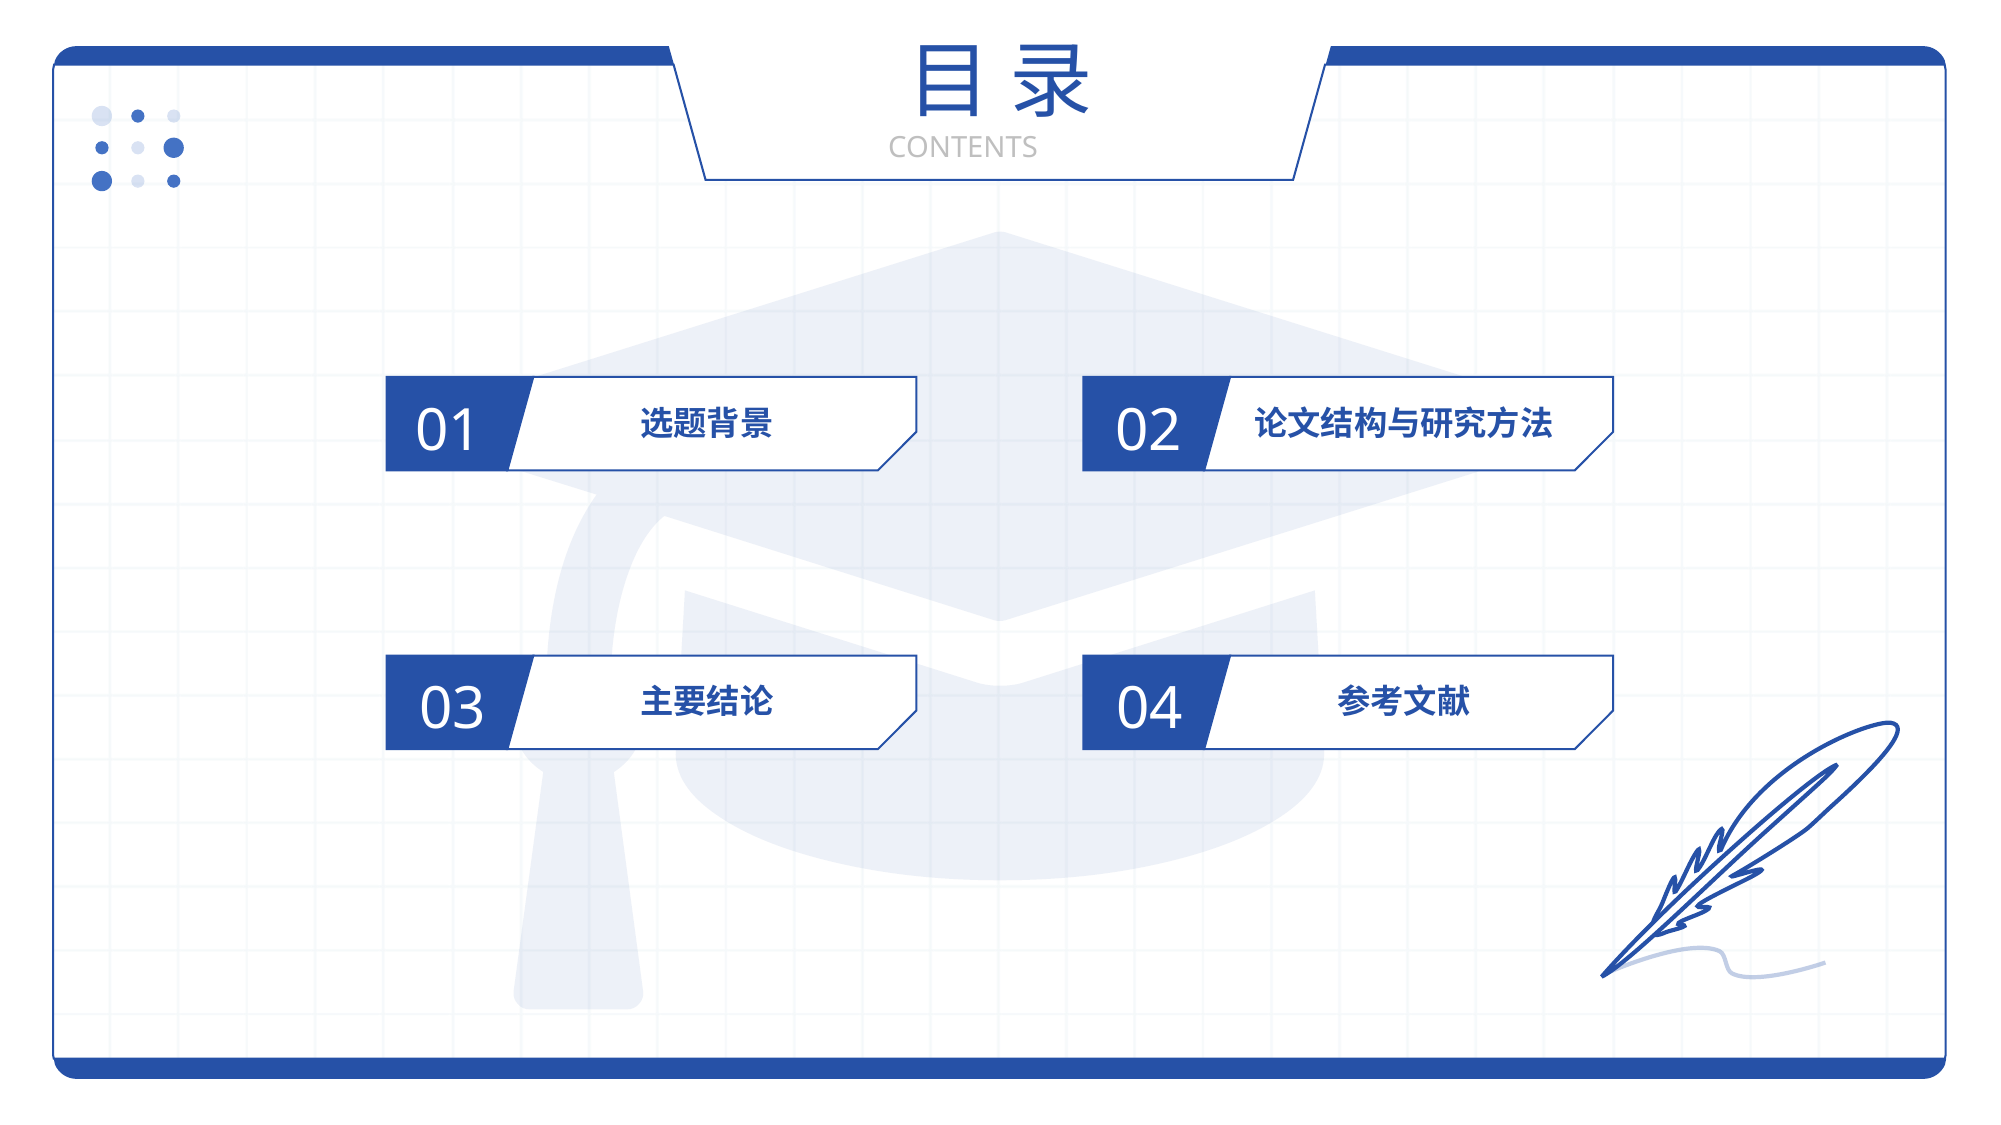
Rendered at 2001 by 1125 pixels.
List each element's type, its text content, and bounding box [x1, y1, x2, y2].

picture [55, 66, 1944, 1057]
text_box 目 录 [867, 19, 1133, 135]
text_box CONTENTS [873, 120, 1127, 171]
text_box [386, 655, 1614, 750]
text_box [52, 45, 676, 66]
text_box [91, 105, 184, 192]
text_box [1324, 45, 1947, 66]
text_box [386, 376, 1614, 471]
text_box [52, 1057, 1948, 1080]
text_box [1601, 722, 1898, 978]
